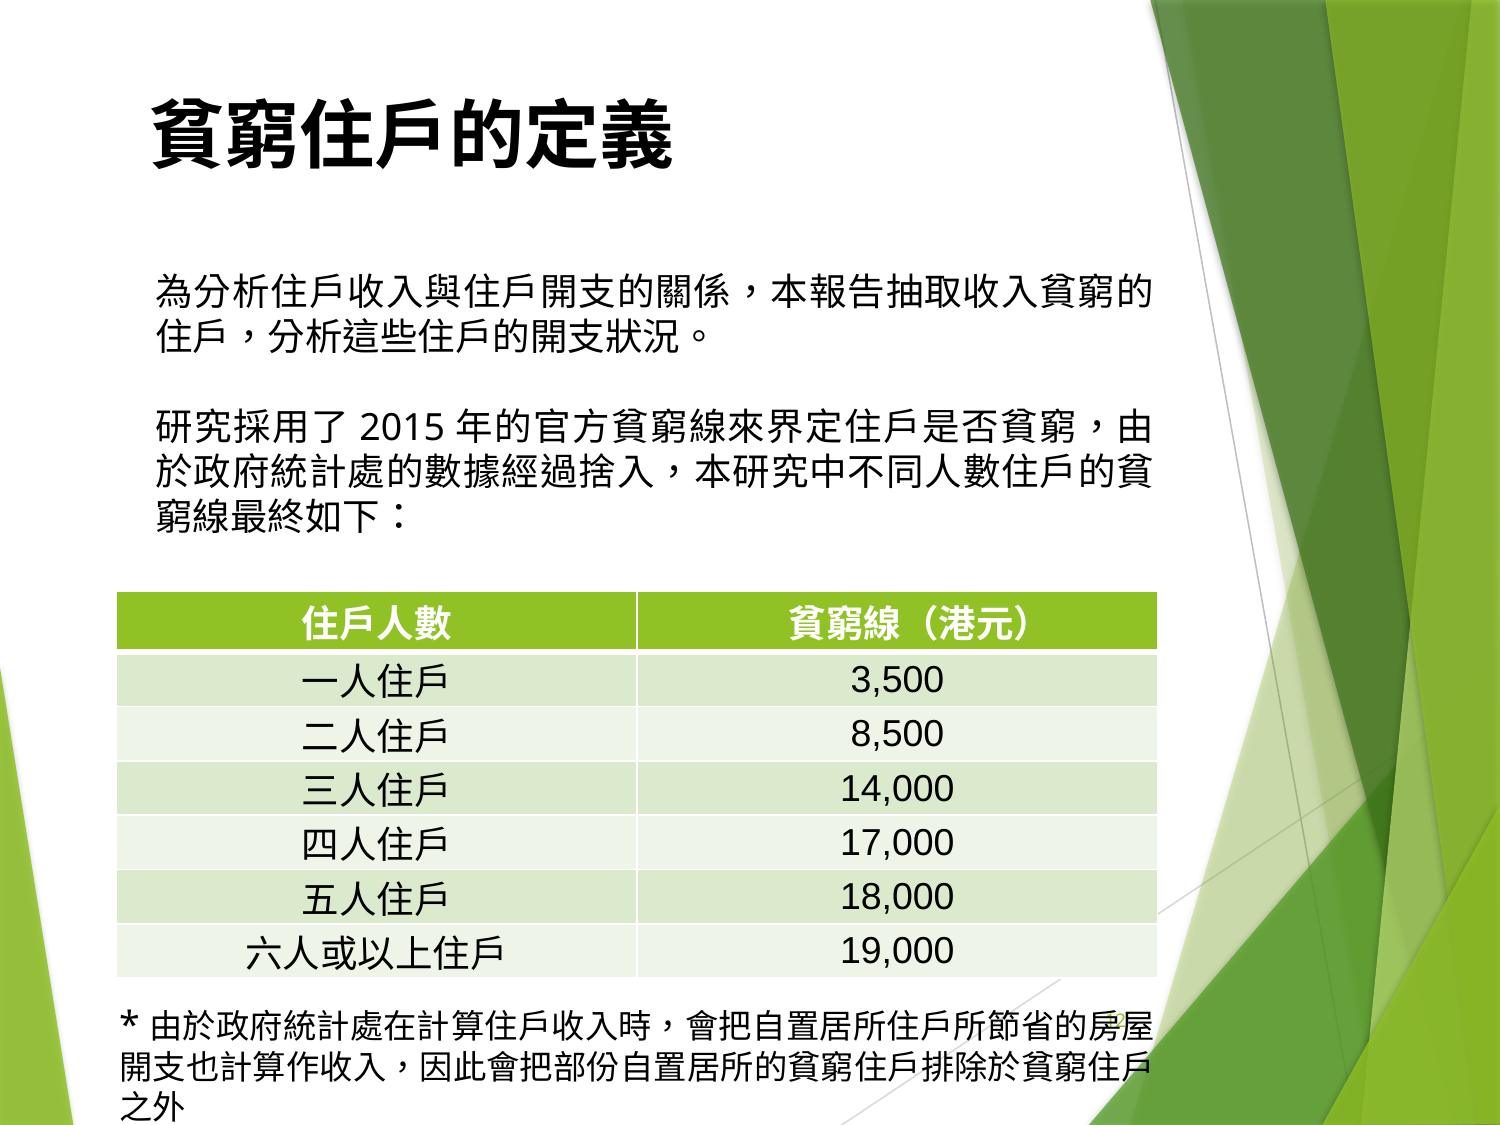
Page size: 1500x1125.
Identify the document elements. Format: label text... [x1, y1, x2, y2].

table_cell 3,500 [638, 655, 1157, 706]
table_cell 8,500 [638, 707, 1157, 760]
slide_number 12 [1057, 991, 1142, 1051]
table_cell 二人住户 [117, 707, 636, 760]
table_cell 14,000 [638, 762, 1157, 814]
table_cell 四人住户 [117, 816, 636, 869]
table_cell 六人或以上住户 [117, 925, 636, 977]
table_cell 19,000 [638, 925, 1157, 977]
table_header 貧窮線（港元） [638, 592, 1157, 649]
table_cell 五人住户 [117, 870, 636, 923]
table_cell 一人住户 [117, 655, 636, 706]
table_cell 17,000 [638, 816, 1157, 869]
text_box *由於政府統計處在計算住戶收入時，會把自置居所住戶所節省的房屋開支也計算作收入，因此會把部份自置居所的貧窮住戶排除於貧窮住戶之外 [104, 993, 1170, 1125]
text_box 貧窮住戶的定義 [134, 80, 1260, 296]
text_box 為分析住戶收入與住戶開支的關係，本報告抽取收入貧窮的住戶，分析這些住戶的開支狀況。 研究採用了2015年的官方貧窮線來界定住戶是否貧窮，由於政府統計處的數據經過捨入，本研究中不同人數住戶的貧窮線最終如下： [140, 260, 1170, 546]
table_cell 18,000 [638, 870, 1157, 923]
table_header 住戶人數 [117, 592, 636, 649]
table_cell 三人住户 [117, 762, 636, 814]
